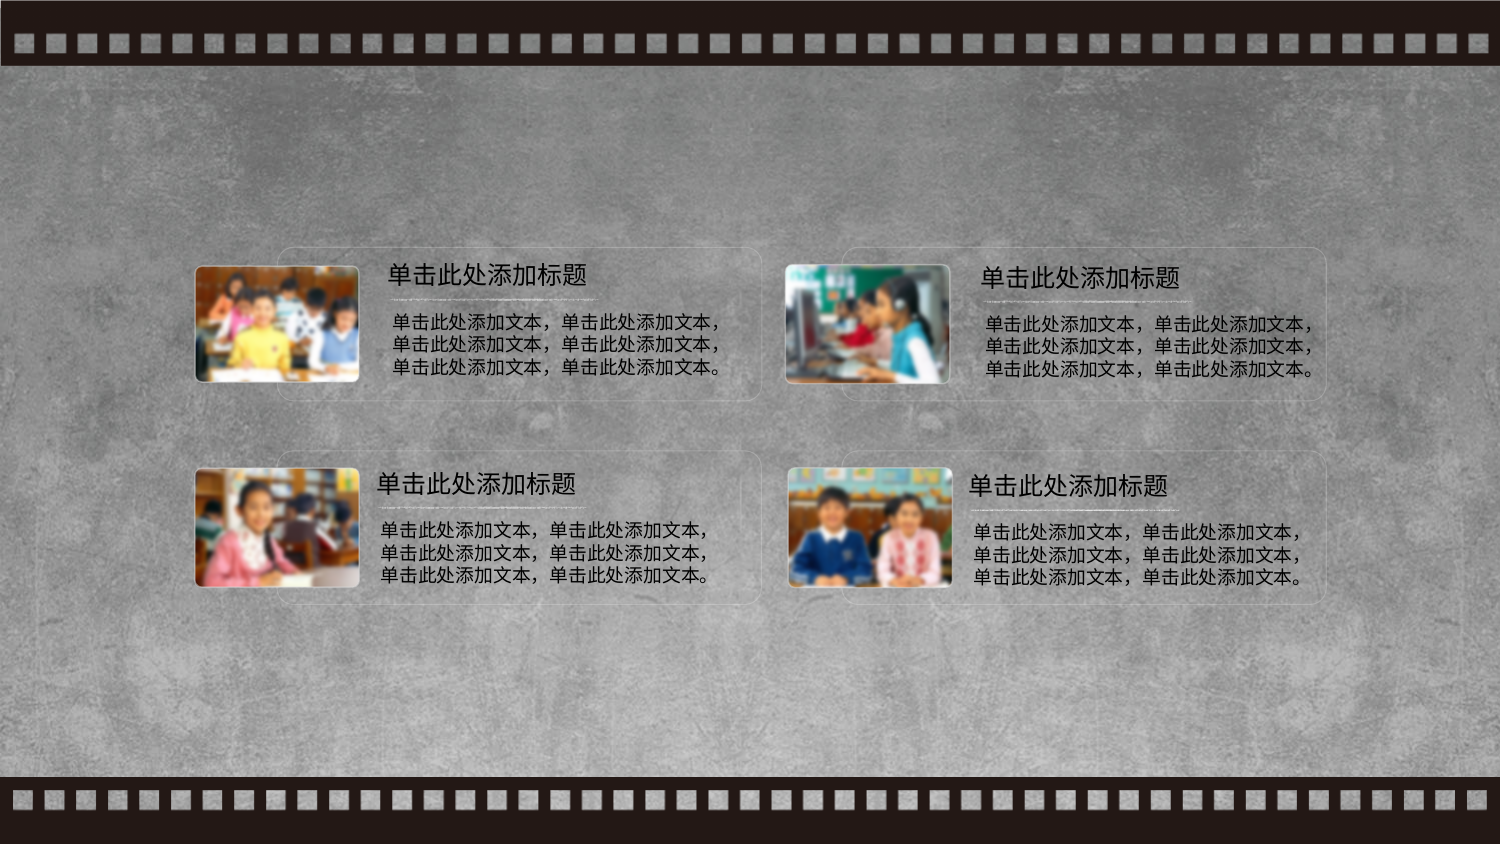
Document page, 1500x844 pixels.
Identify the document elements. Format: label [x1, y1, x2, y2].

picture [0, 1, 1500, 844]
text_box [841, 247, 1343, 401]
text_box [276, 450, 762, 605]
text_box [277, 247, 762, 401]
text_box [841, 450, 1331, 605]
